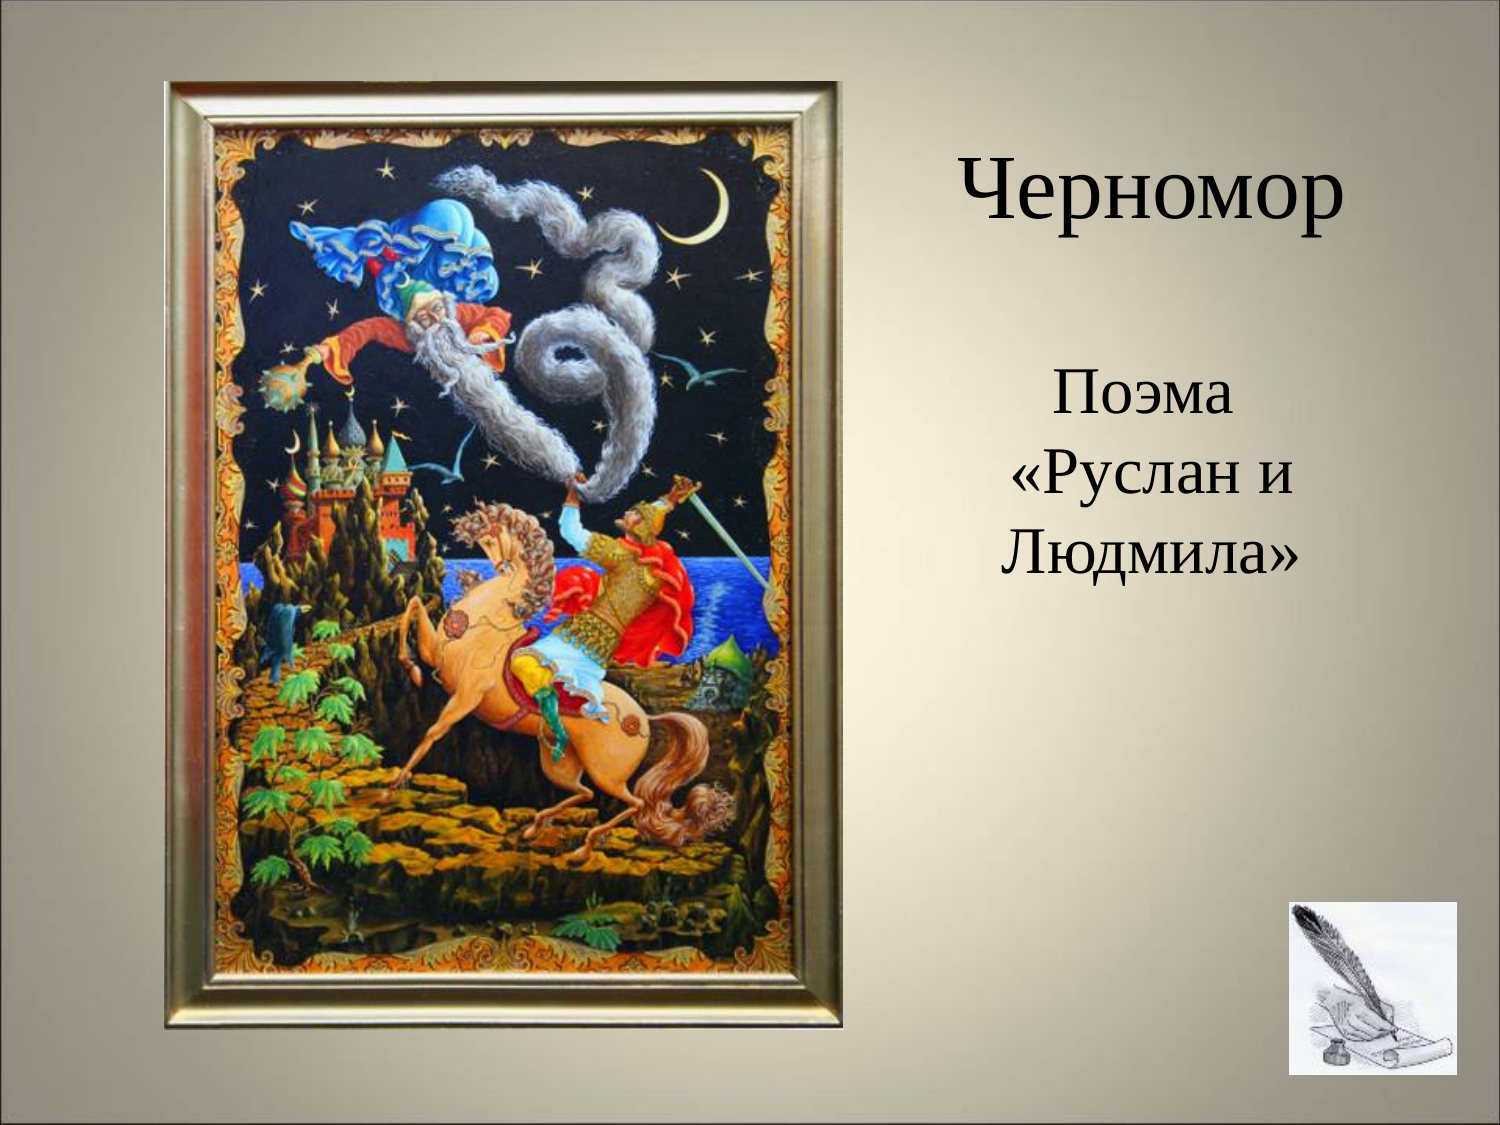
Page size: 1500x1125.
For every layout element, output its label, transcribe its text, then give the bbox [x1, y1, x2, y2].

title Черномор Поэма «Руслан и Людмила» [878, 44, 1426, 669]
picture [0, 0, 1500, 1125]
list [1288, 902, 1458, 1075]
